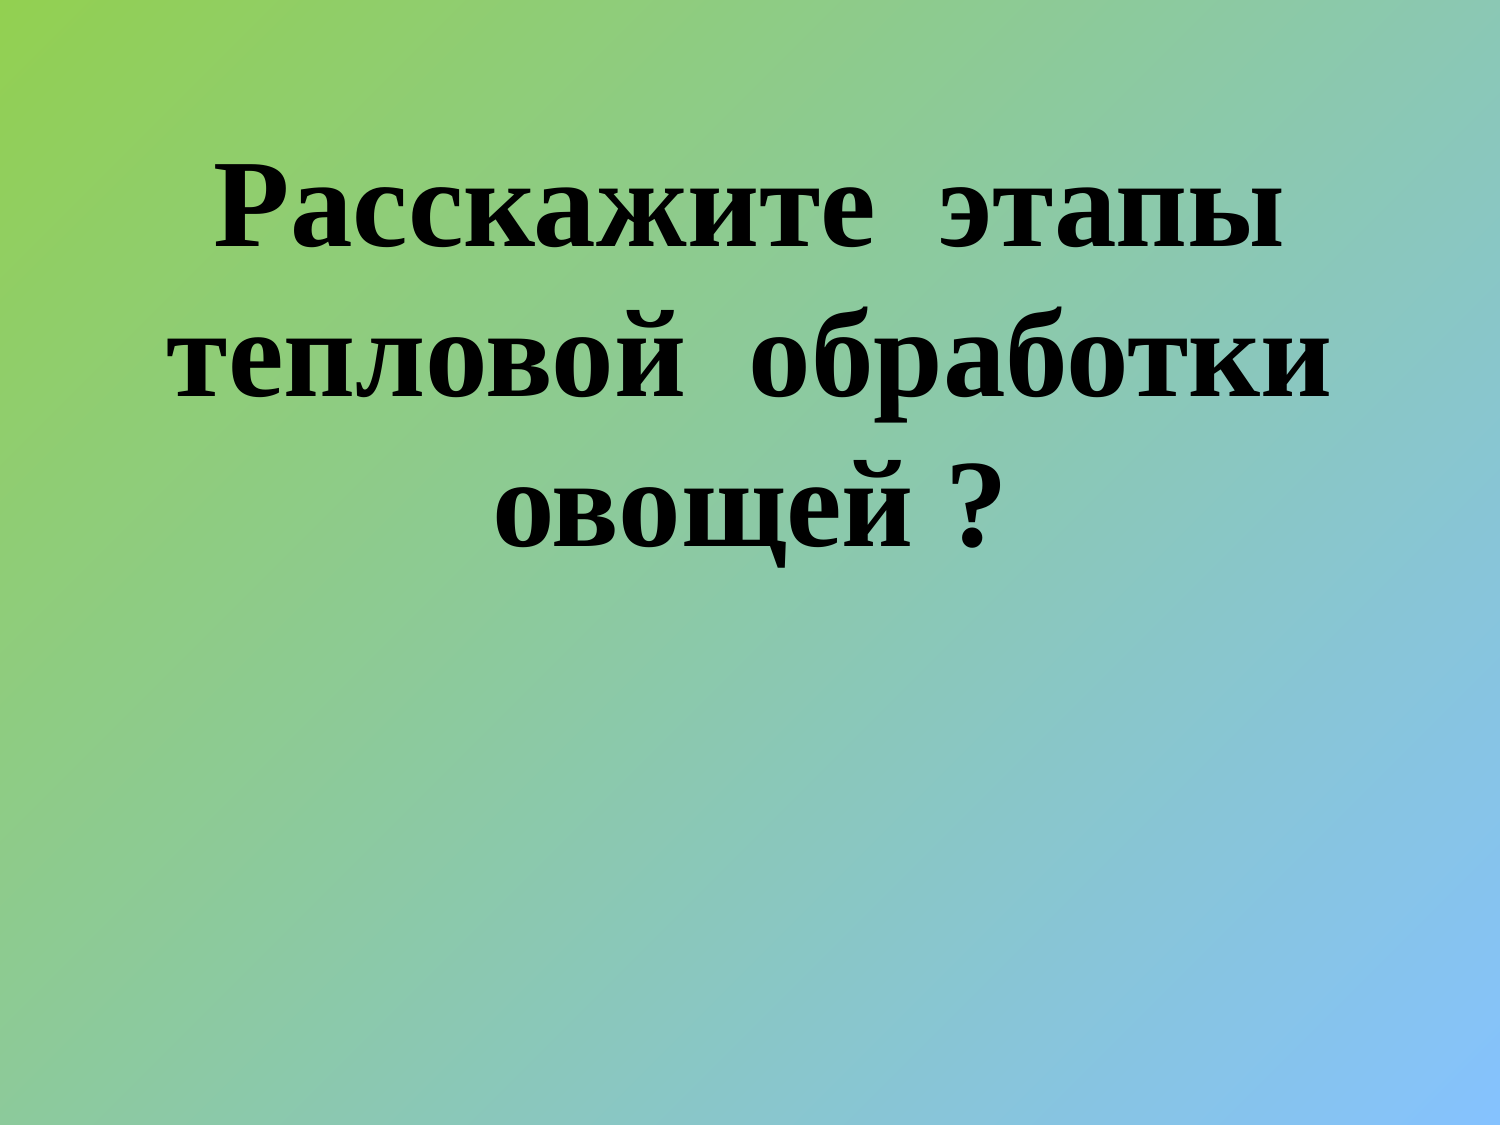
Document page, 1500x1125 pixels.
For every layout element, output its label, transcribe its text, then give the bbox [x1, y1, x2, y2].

list Расскажите этапы тепловой обработки овощей ? [75, 113, 1425, 1005]
